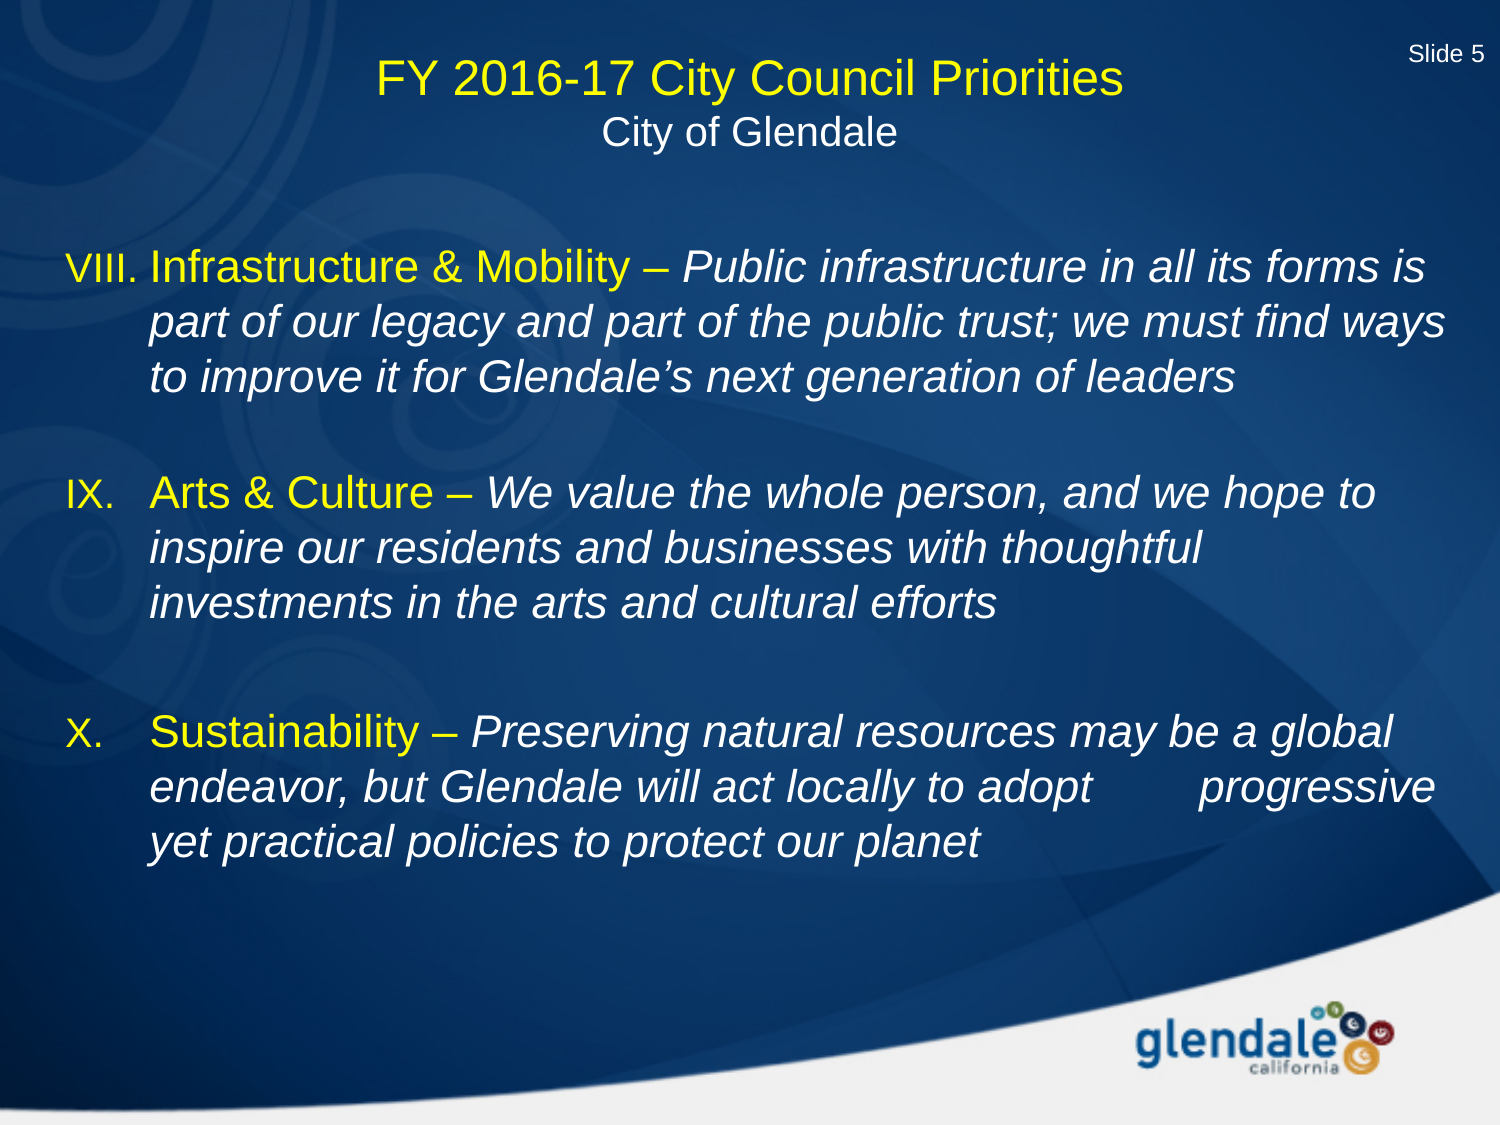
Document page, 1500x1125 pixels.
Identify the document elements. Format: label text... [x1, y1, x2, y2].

title FY 2016-17 City Council Priorities City of Glendale [50, 24, 1450, 174]
picture [0, 0, 1500, 1125]
slide_number Slide 5 [1149, 0, 1500, 75]
list Infrastructure & Mobility – Public infrastructure in all its forms is part of our legacy and part of the public trust; we must find ways to improve it for Glendale’s next generation of leaders Arts & Culture – We value the whole person, and we hope to inspire our residents and businesses with thoughtful investments in the arts and cultural efforts Sustainability – Preserving natural resources may be a global endeavor, but Glendale will act locally to adopt progressive yet practical policies to protect our planet [50, 174, 1463, 1038]
